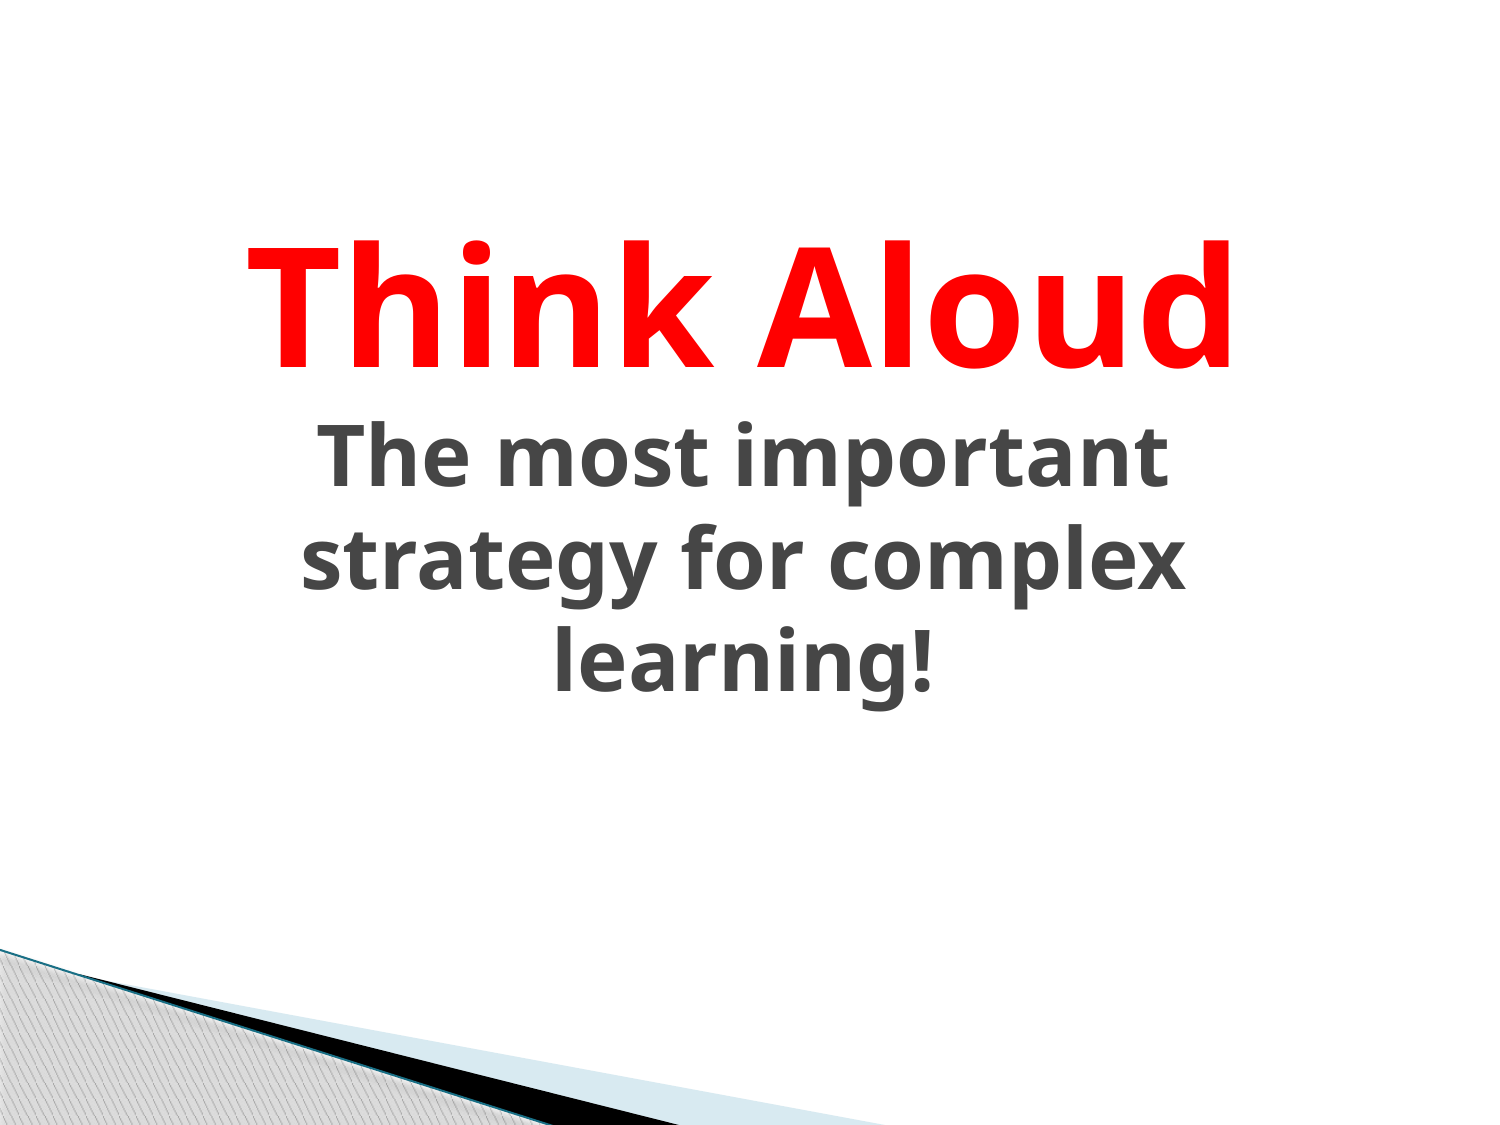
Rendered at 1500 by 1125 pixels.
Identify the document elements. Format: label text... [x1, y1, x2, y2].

title Think Aloud The most important strategy for complex learning! [137, 187, 1350, 825]
